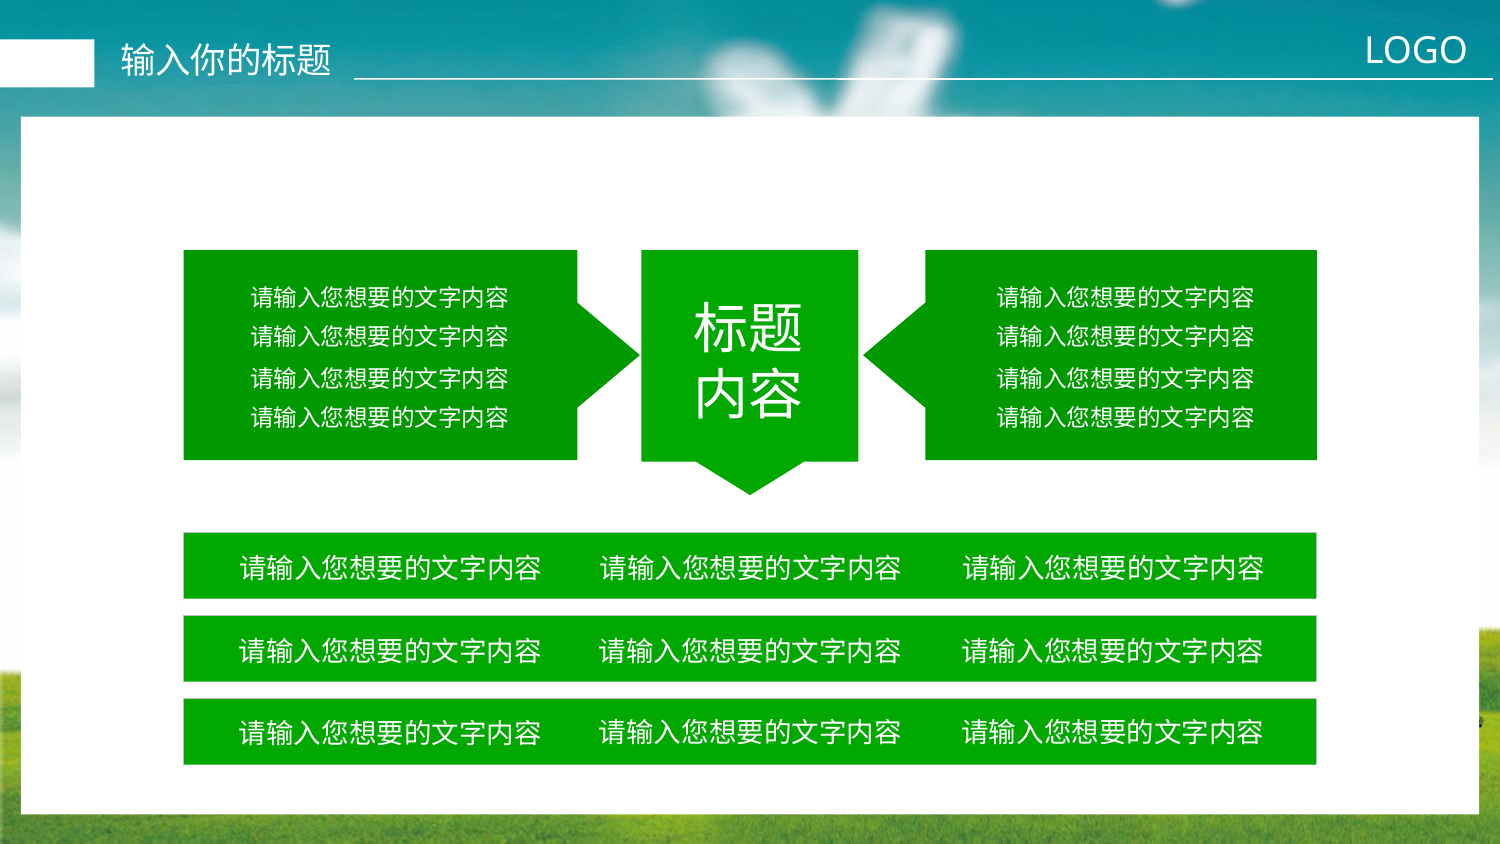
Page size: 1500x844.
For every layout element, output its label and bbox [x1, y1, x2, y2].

text_box [641, 249, 859, 496]
text_box [183, 531, 1318, 601]
text_box [183, 615, 1318, 684]
text_box [183, 698, 1318, 767]
text_box [183, 249, 640, 461]
text_box [862, 249, 1317, 461]
picture [0, 0, 1500, 844]
